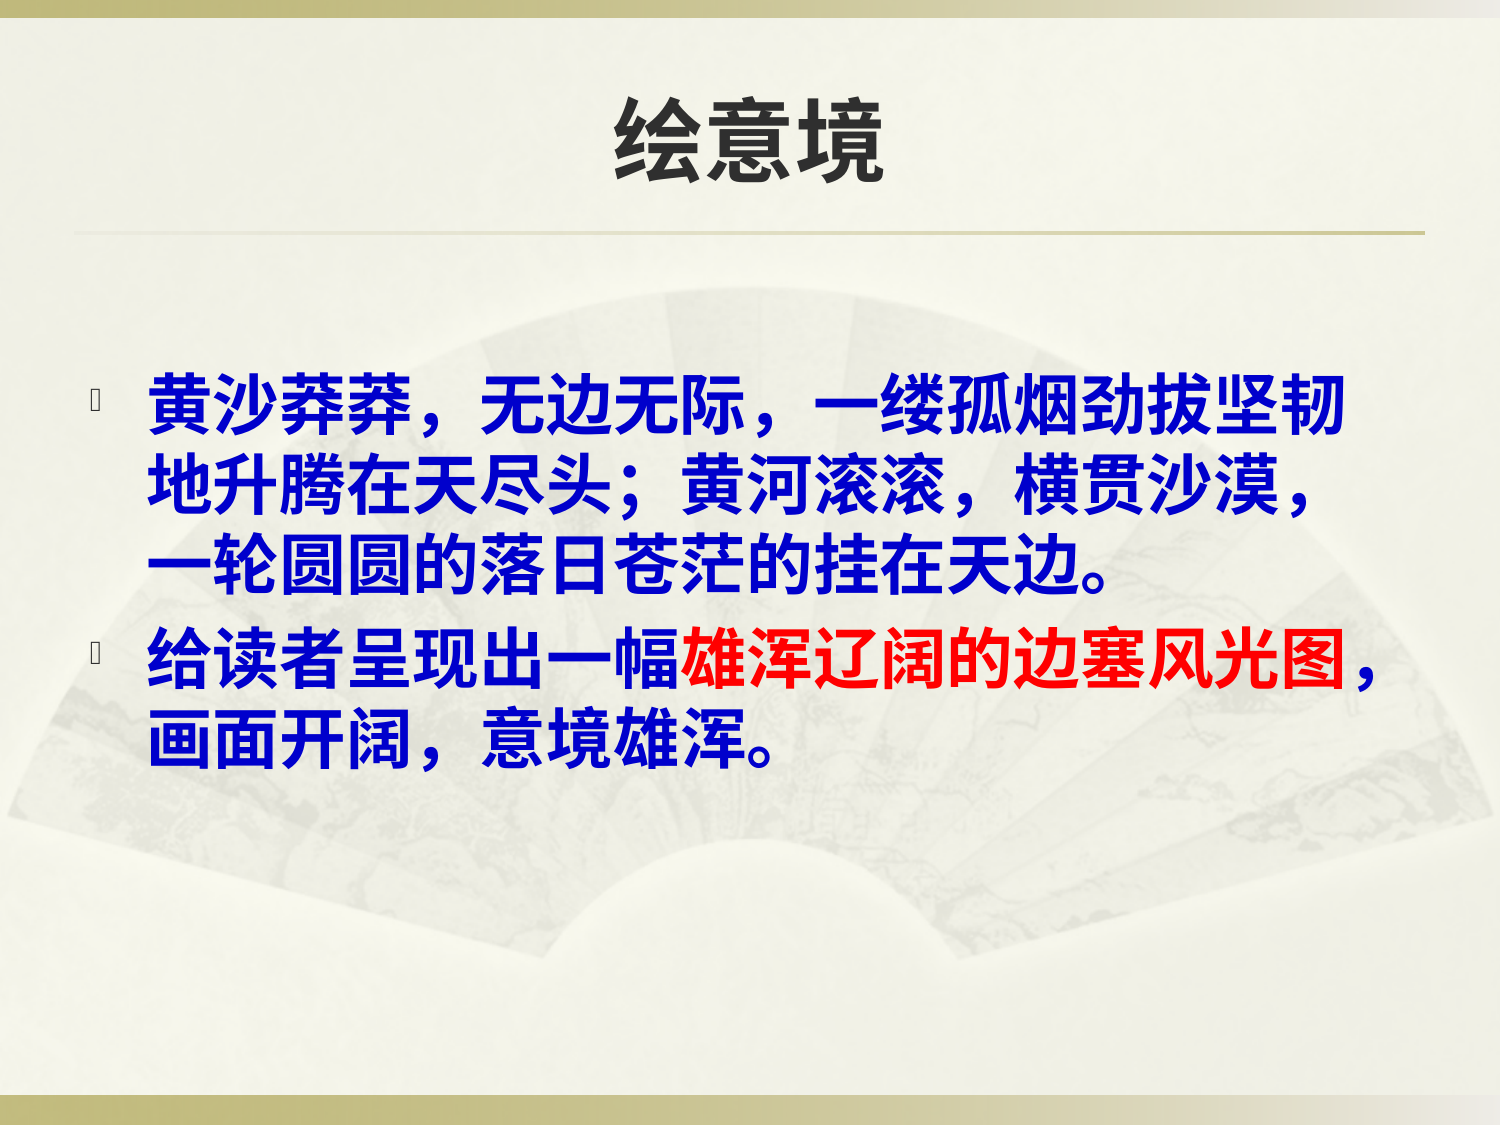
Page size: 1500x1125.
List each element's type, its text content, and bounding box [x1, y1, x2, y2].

title 绘意境 [75, 45, 1425, 233]
list 黄沙莽莽，无边无际，一缕孤烟劲拔坚韧地升腾在天尽头；黄河滚滚，横贯沙漠，一轮圆圆的落日苍茫的挂在天边。 给读者呈现出一幅雄浑辽阔的边塞风光图，画面开阔，意境雄浑。 [75, 262, 1425, 1032]
